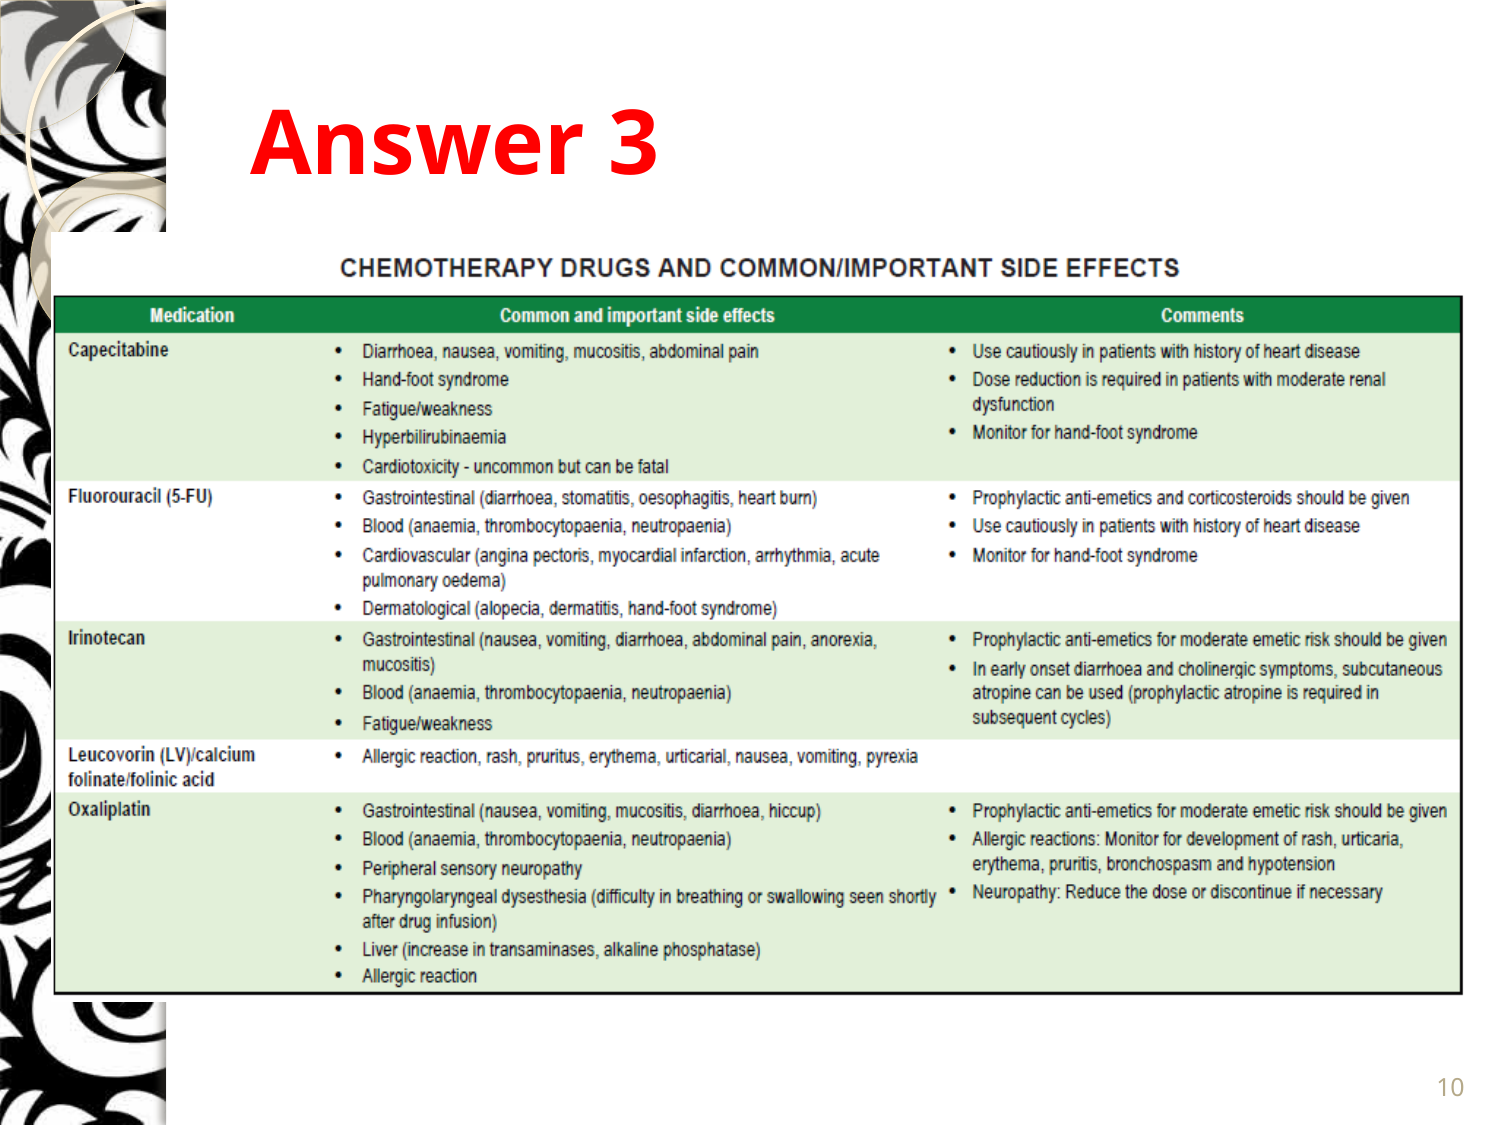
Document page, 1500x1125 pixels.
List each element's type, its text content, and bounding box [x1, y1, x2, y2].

picture [136, 0, 164, 4]
picture [0, 134, 1465, 1125]
picture [32, 13, 160, 207]
title Answer 3 [235, 45, 1466, 230]
slide_number 10 [1413, 1034, 1488, 1113]
